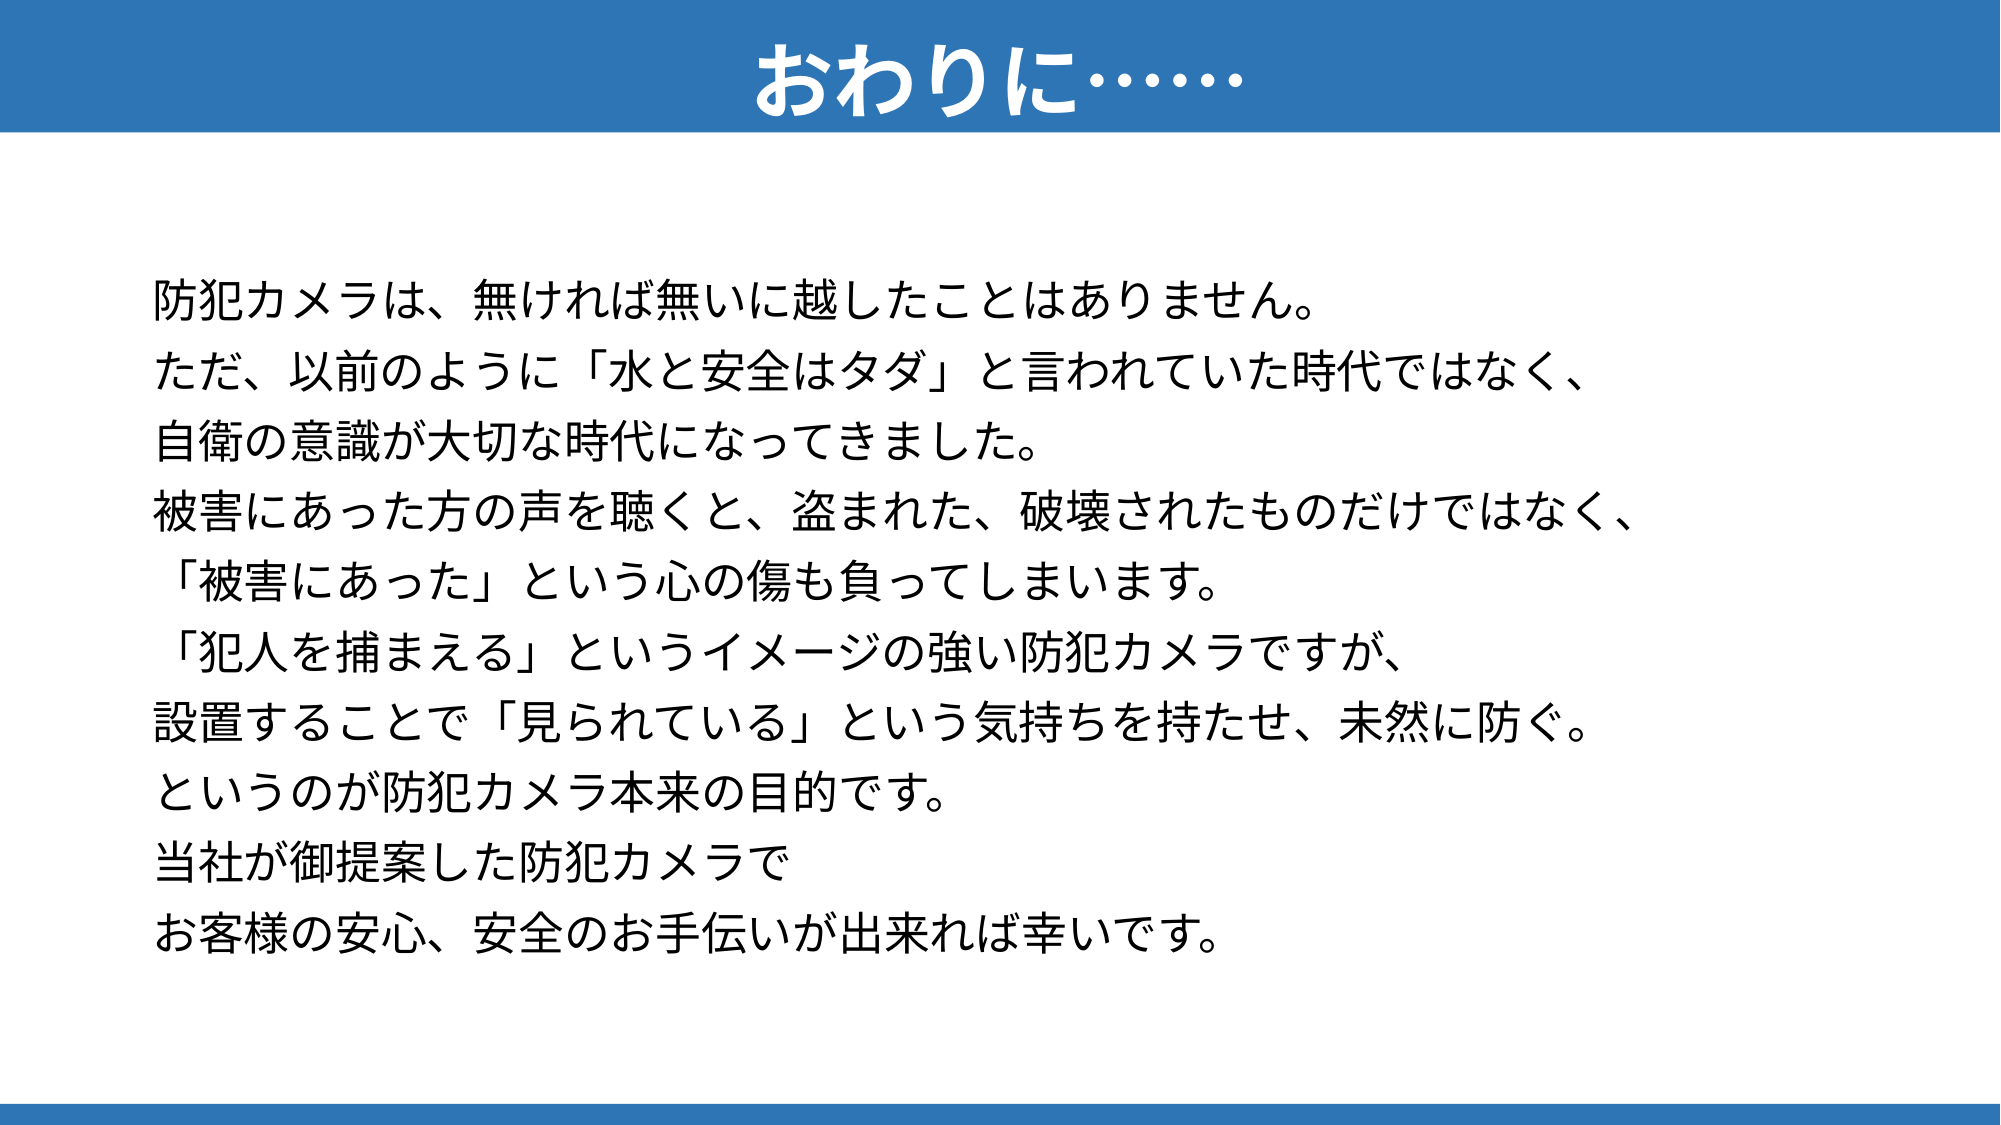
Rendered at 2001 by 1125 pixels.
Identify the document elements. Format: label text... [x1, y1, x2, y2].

text_box [0, 1103, 2000, 1125]
text_box おわりに…… [735, 21, 1265, 137]
list 防犯カメラは、無ければ無いに越したことはありません。 ただ、以前のように「水と安全はタダ」と言われていた時代ではなく、 自衛の意識が大切な時代になってきました。 被害にあった方の声を聴くと、盗まれた、破壊されたものだけではなく、 「被害にあった」という心の傷も負ってしまいます。 「犯人を捕まえる」というイメージの強い防犯カメラですが、 設置することで「見られている」という気持ちを持たせ、未然に防ぐ。 というのが防犯カメラ本来の目的です。 当社が御提案した防犯カメラで お客様の安心、安全のお手伝いが出来れば幸いです。 [137, 270, 1863, 1056]
text_box [0, 0, 2000, 133]
